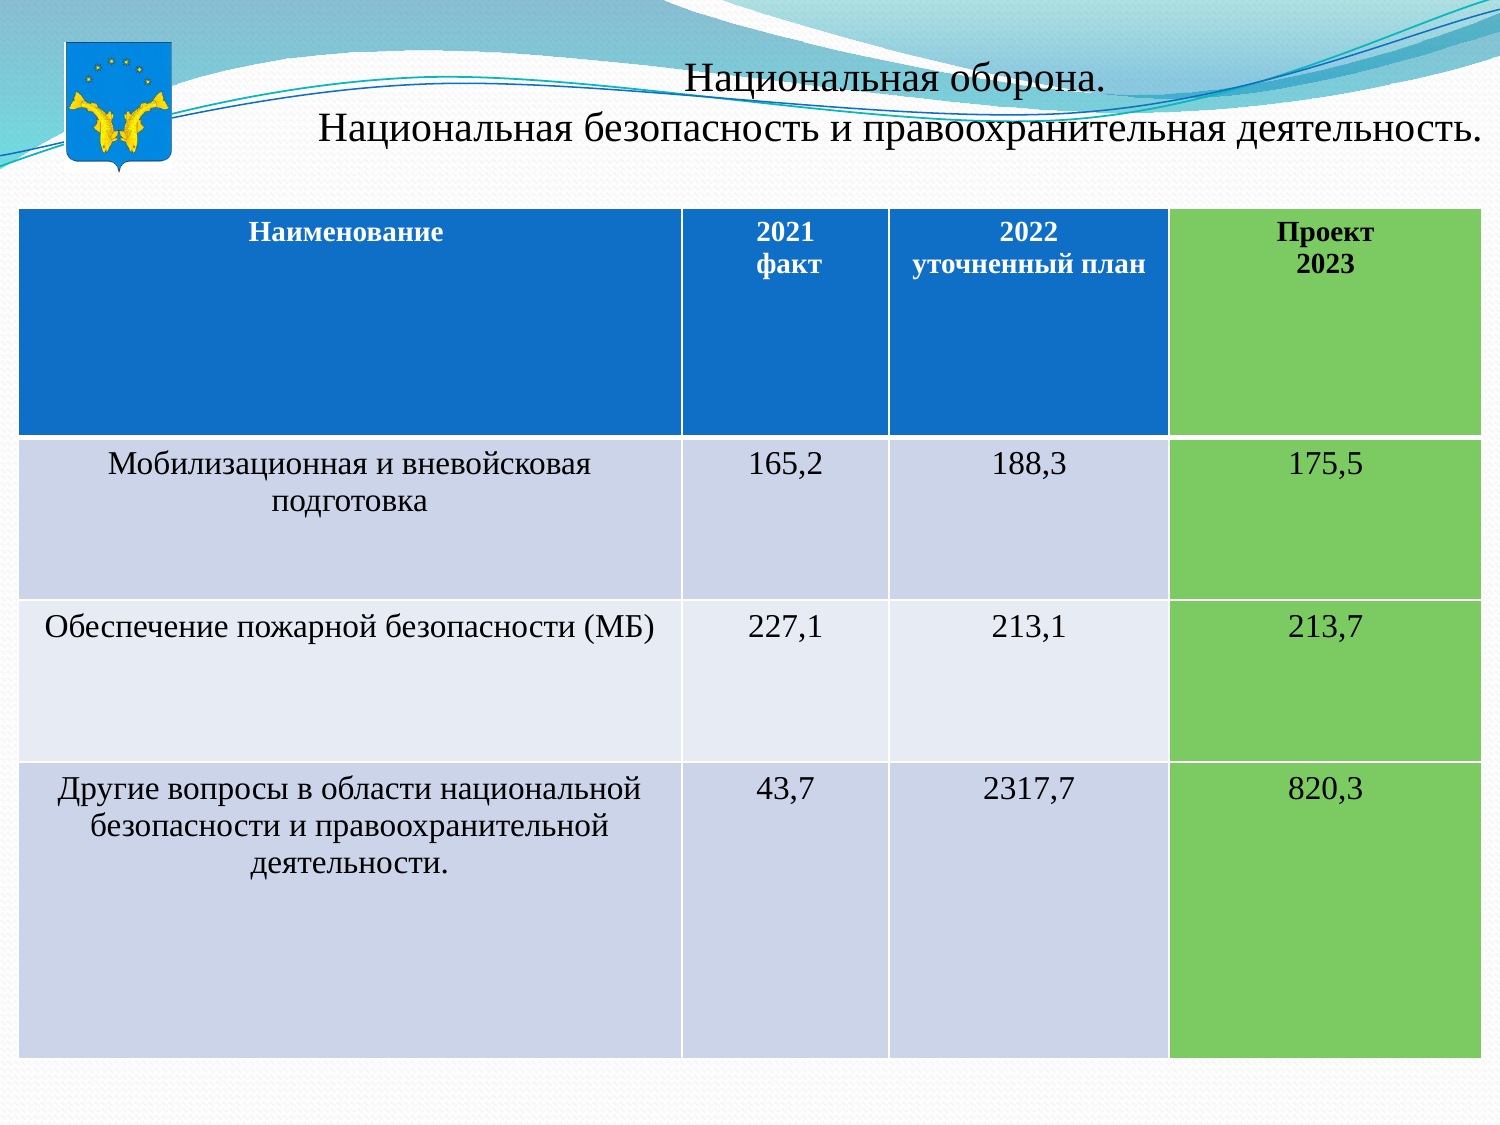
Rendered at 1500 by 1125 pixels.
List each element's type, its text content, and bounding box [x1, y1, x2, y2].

picture [64, 42, 172, 173]
table_cell 188,3 [890, 440, 1168, 599]
table_header Проект 2023 [1170, 209, 1481, 435]
table_cell 175,5 [1170, 440, 1481, 599]
table_cell 2317,7 [890, 763, 1168, 1058]
table_cell 213,7 [1170, 601, 1481, 761]
table_cell 227,1 [683, 601, 888, 761]
table_cell 213,1 [890, 601, 1168, 761]
table_cell Мобилизационная и вневойсковая подготовка [19, 440, 681, 599]
table_cell 165,2 [683, 440, 888, 599]
table_header 2021 факт [683, 209, 888, 435]
table_header 2022 уточненный план [890, 209, 1168, 435]
table_cell 43,7 [683, 763, 888, 1058]
table_cell 820,3 [1170, 763, 1481, 1058]
text_box Национальная оборона. Национальная безопасность и правоохранительная деятельность. [301, 42, 1500, 158]
table_cell Другие вопросы в области национальной безопасности и правоохранительной деятельности. [19, 763, 681, 1058]
table_cell Обеспечение пожарной безопасности (МБ) [19, 601, 681, 761]
table_header Наименование [19, 209, 681, 435]
